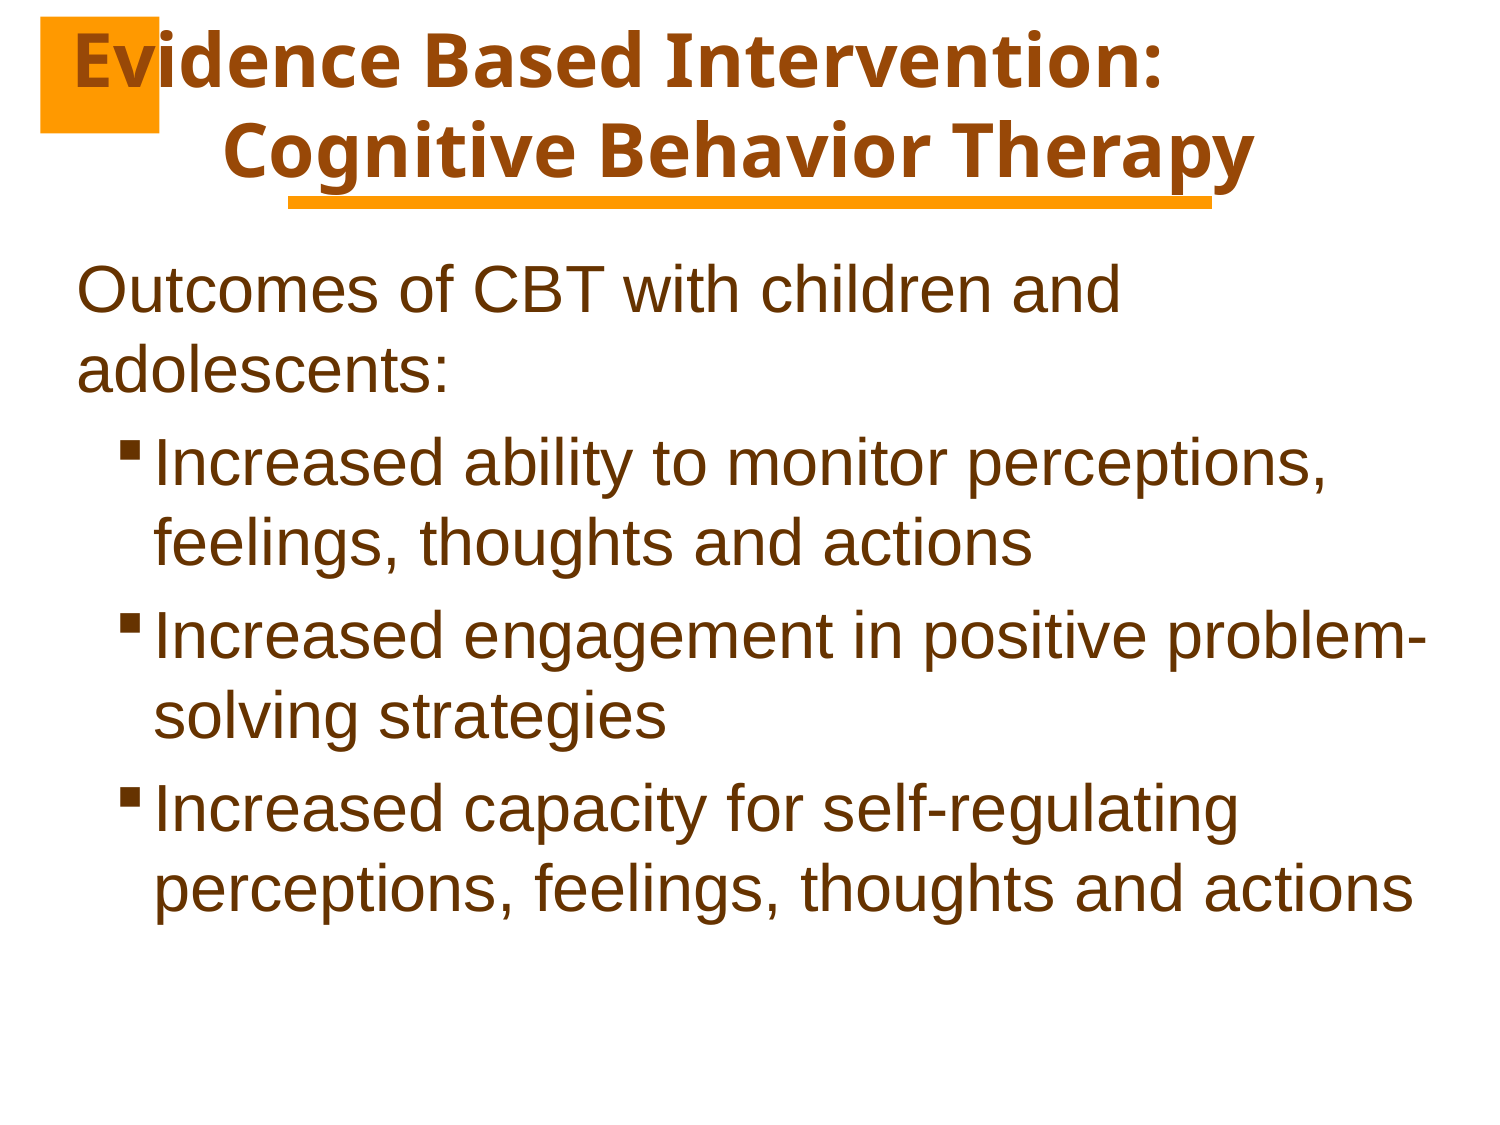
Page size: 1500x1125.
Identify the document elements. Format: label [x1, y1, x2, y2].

title [56, 19, 1402, 185]
text_box [62, 237, 1460, 1060]
text_box [38, 15, 161, 135]
